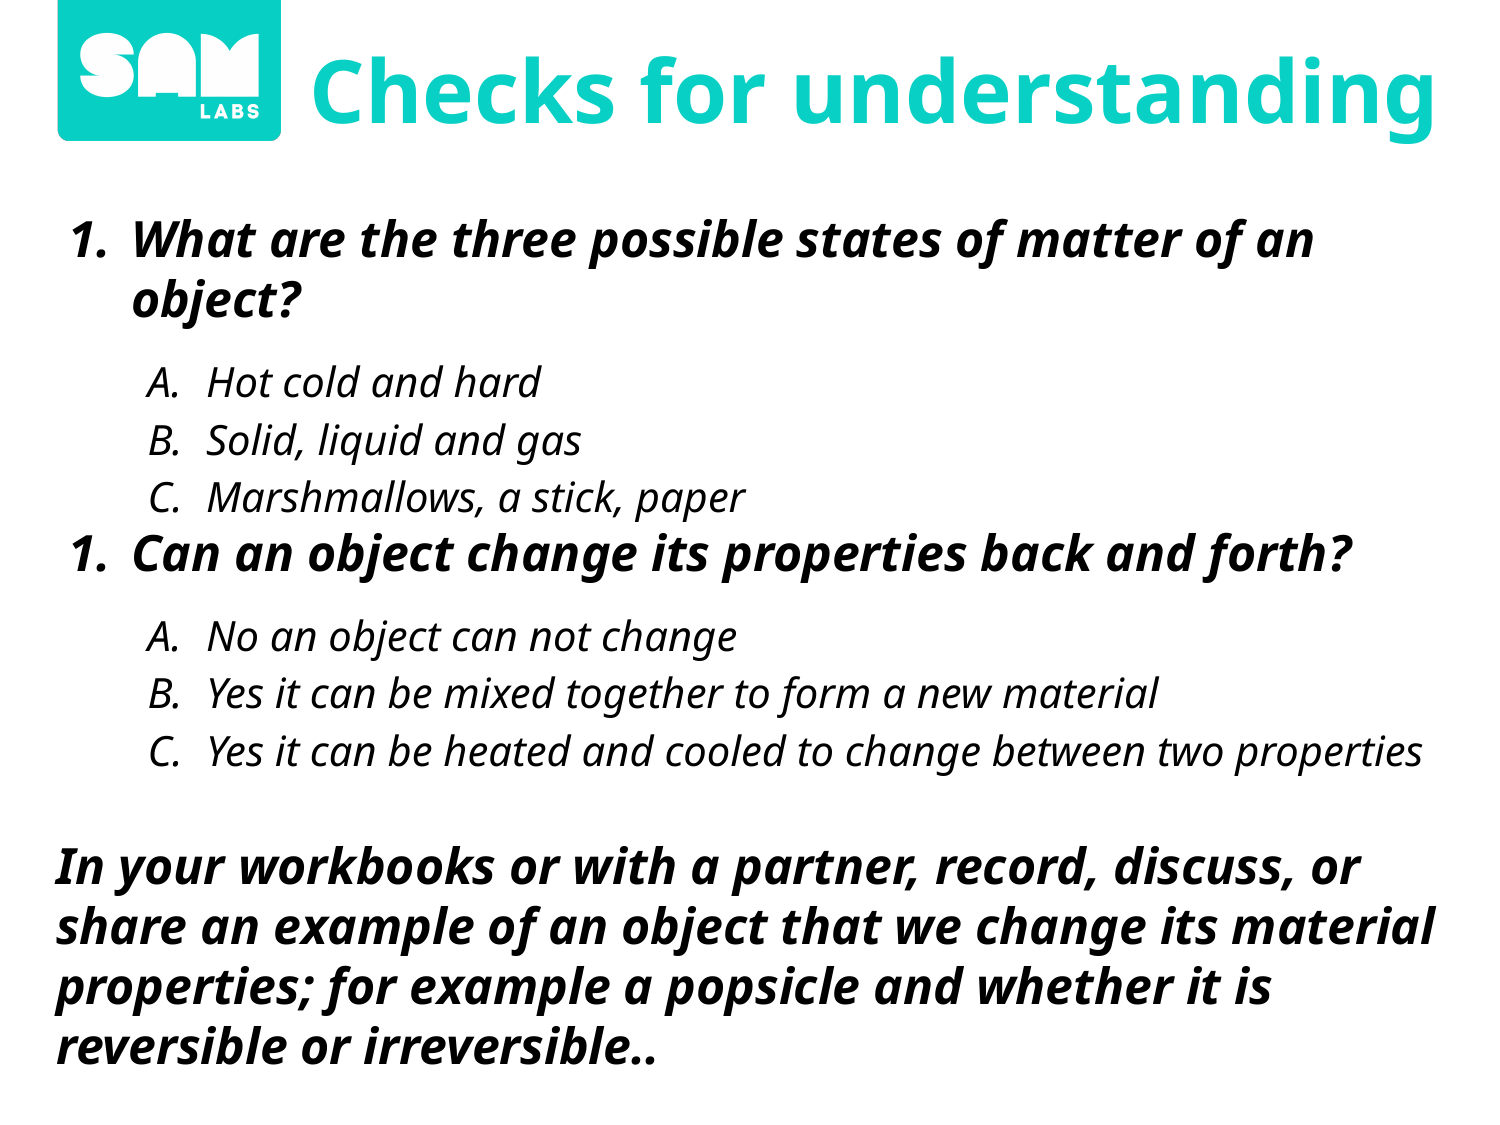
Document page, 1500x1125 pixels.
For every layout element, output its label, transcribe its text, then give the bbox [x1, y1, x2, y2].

text_box Checks for understanding [286, 39, 1440, 142]
picture [0, 0, 281, 142]
text_box What are the three possible states of matter of an object? Hot cold and hard Solid, liquid and gas Marshmallows, a stick, paper Can an object change its properties back and forth? No an object can not change Yes it can be mixed together to form a new material Yes it can be heated and cooled to change between two properties In your workbooks or with a partner, record, discuss, or share an example of an object that we change its material properties; for example a popsicle and whether it is reversible or irreversible.. [40, 338, 1469, 944]
